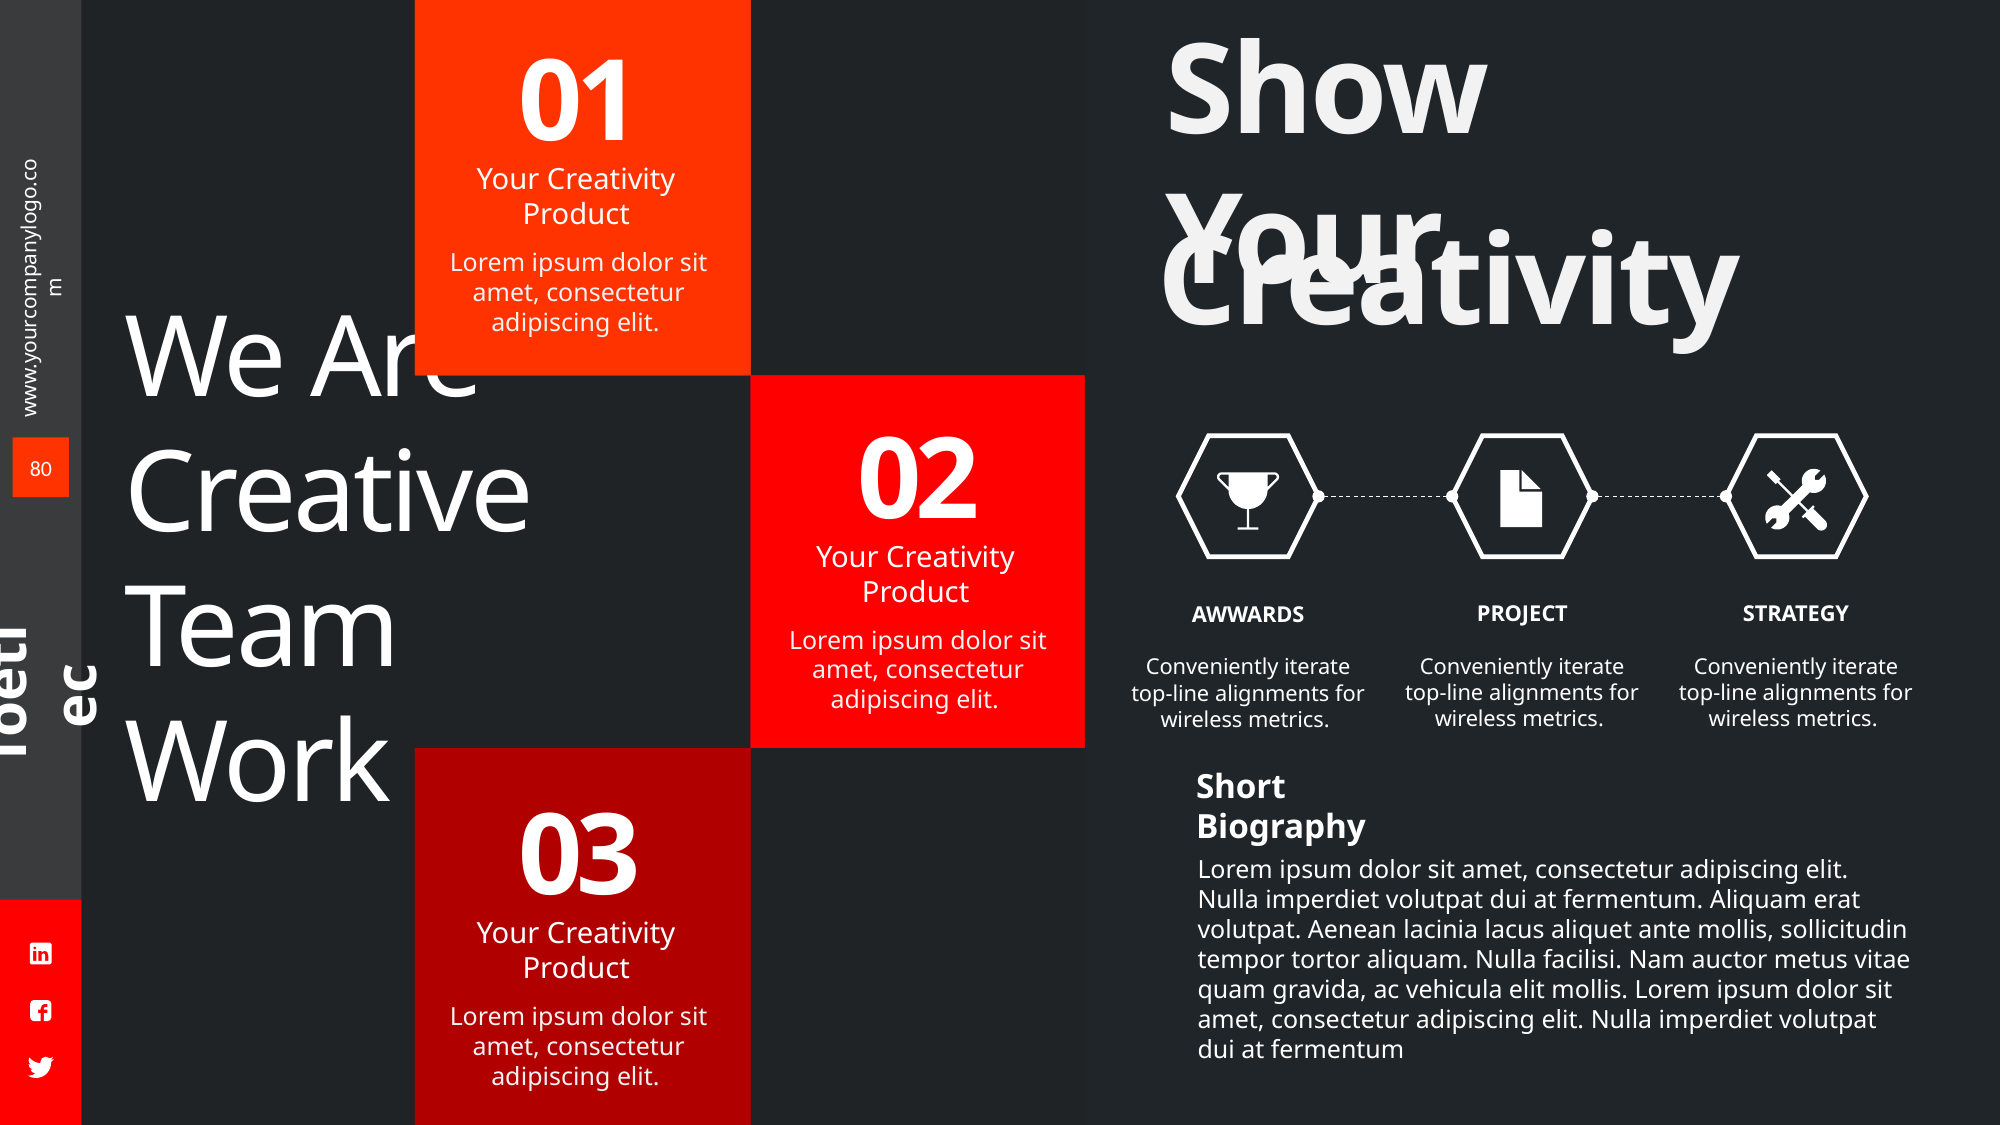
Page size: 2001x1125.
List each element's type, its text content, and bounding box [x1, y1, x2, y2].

text_box [415, 0, 749, 376]
text_box [415, 747, 749, 1125]
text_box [426, 774, 732, 1099]
picture [749, 0, 2000, 1125]
text_box [749, 376, 1084, 747]
slide_number 80 [12, 437, 69, 498]
picture [79, 747, 415, 1125]
text_box We Are Creative Team Work [109, 462, 704, 646]
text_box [765, 398, 1071, 723]
picture [79, 0, 415, 376]
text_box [426, 20, 732, 346]
